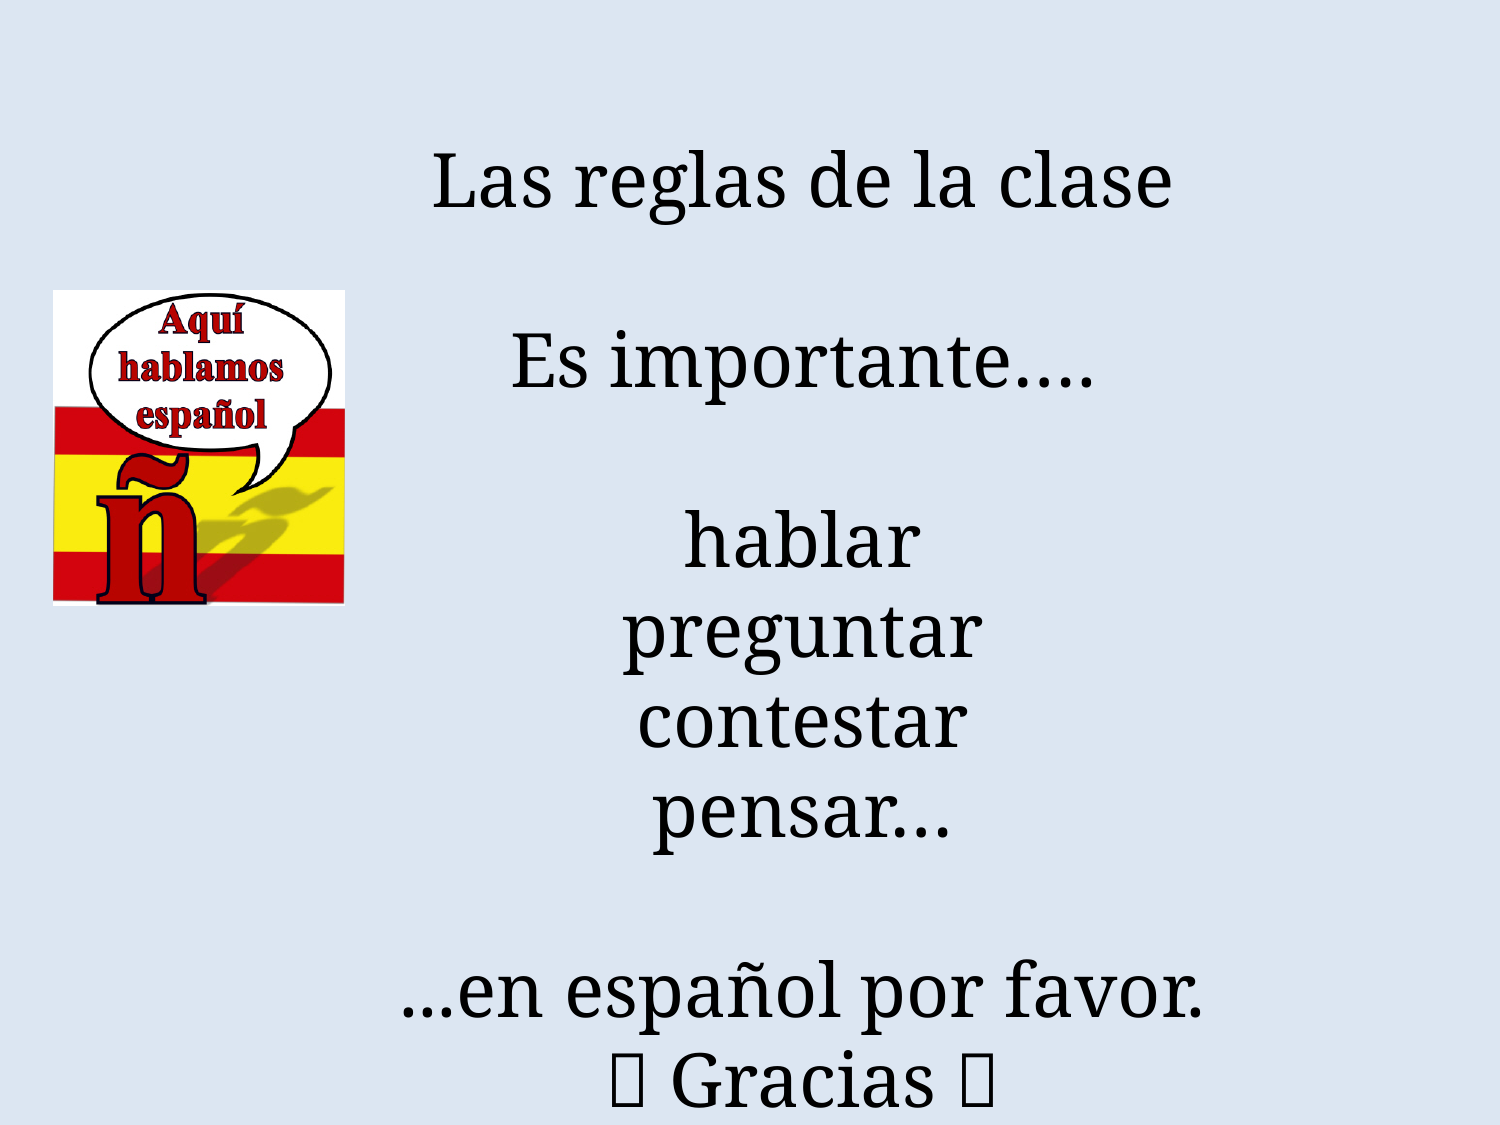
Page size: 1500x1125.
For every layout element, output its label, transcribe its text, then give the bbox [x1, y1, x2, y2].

picture [52, 290, 345, 606]
text_box Las reglas de la clase Es importante…. hablar preguntar contestar pensar… ...en español por favor.  Gracias  [53, 125, 1500, 1125]
